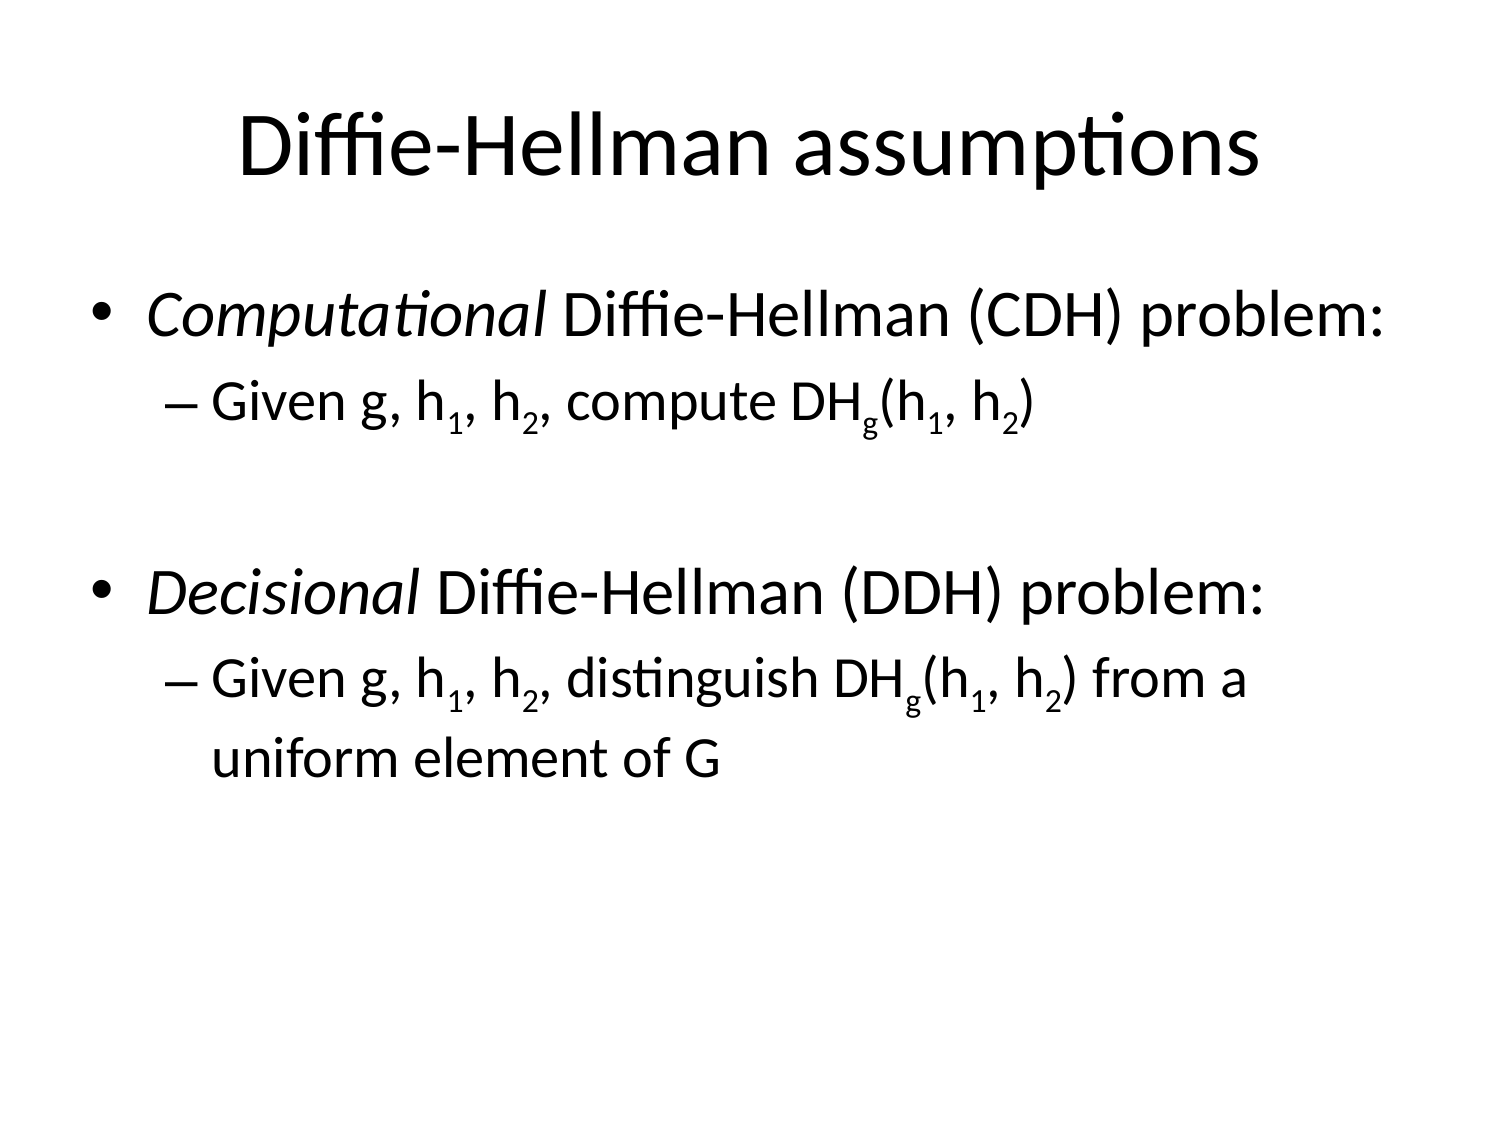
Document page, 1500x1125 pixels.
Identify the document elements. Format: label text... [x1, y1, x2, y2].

title Diffie-Hellman assumptions [75, 45, 1425, 233]
list Computational Diffie-Hellman (CDH) problem: Given g, h1, h2, compute DHg(h1, h2) Decisional Diffie-Hellman (DDH) problem: Given g, h1, h2, distinguish DHg(h1, h2) from a uniform element of G [75, 262, 1425, 1005]
